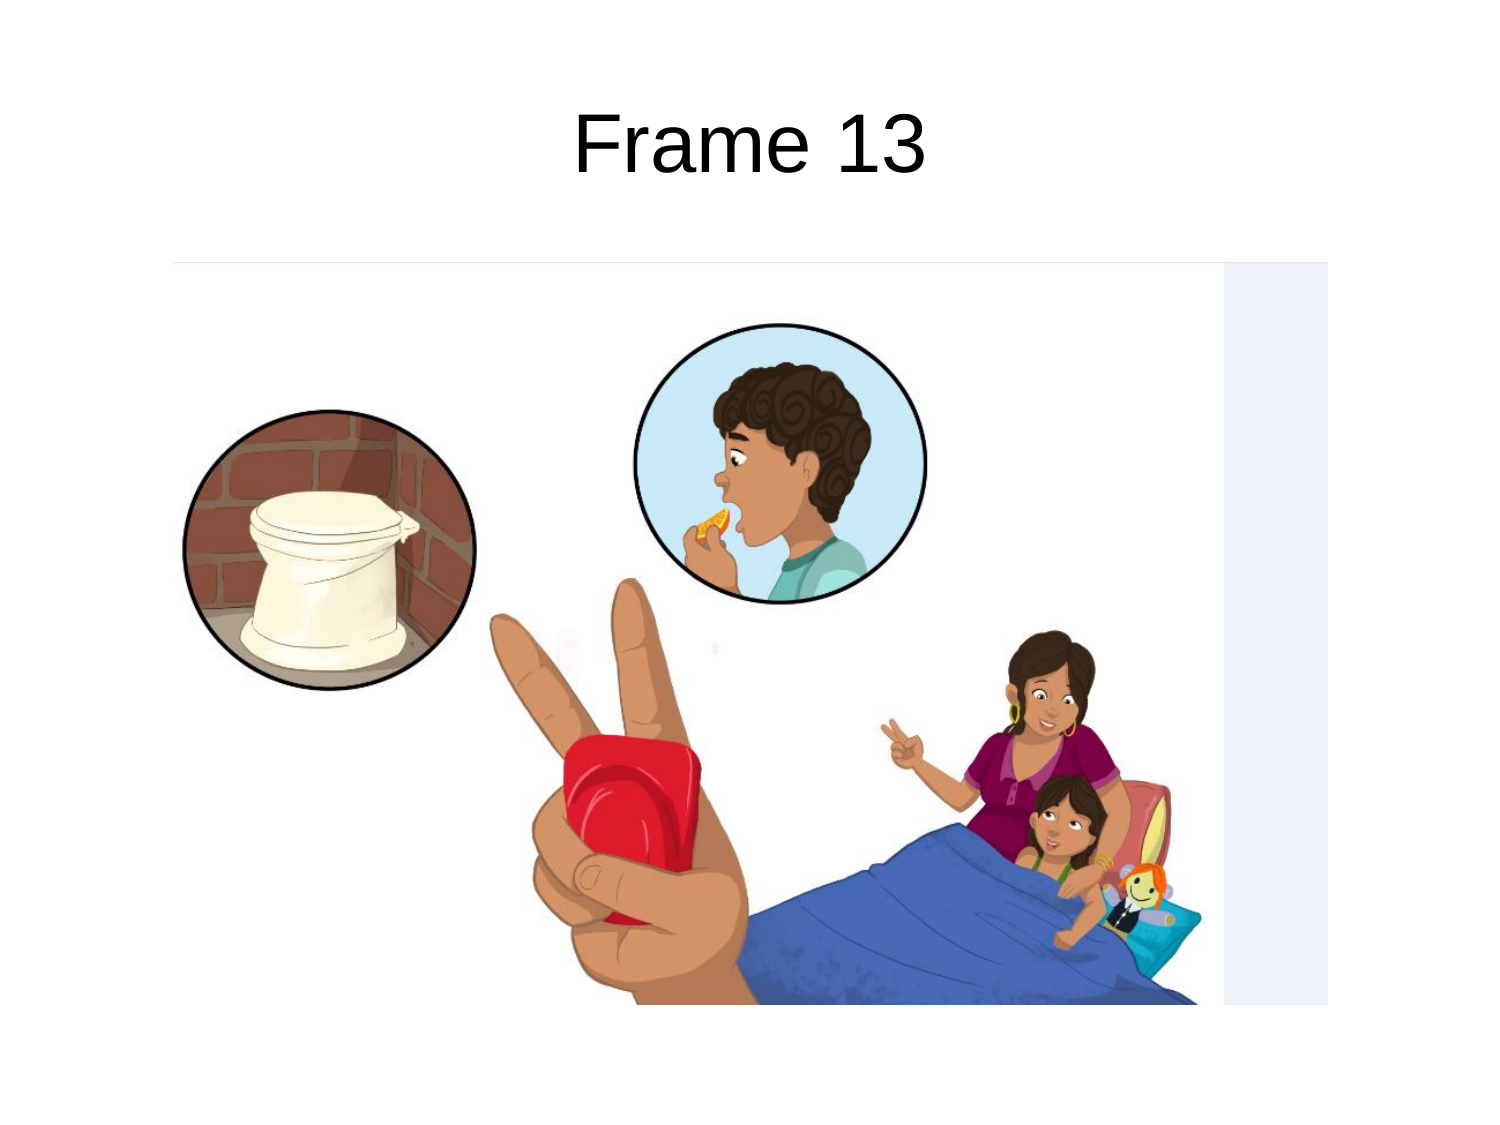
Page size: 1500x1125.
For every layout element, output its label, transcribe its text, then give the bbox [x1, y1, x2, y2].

title Frame 13 [75, 45, 1425, 233]
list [172, 262, 1328, 1006]
